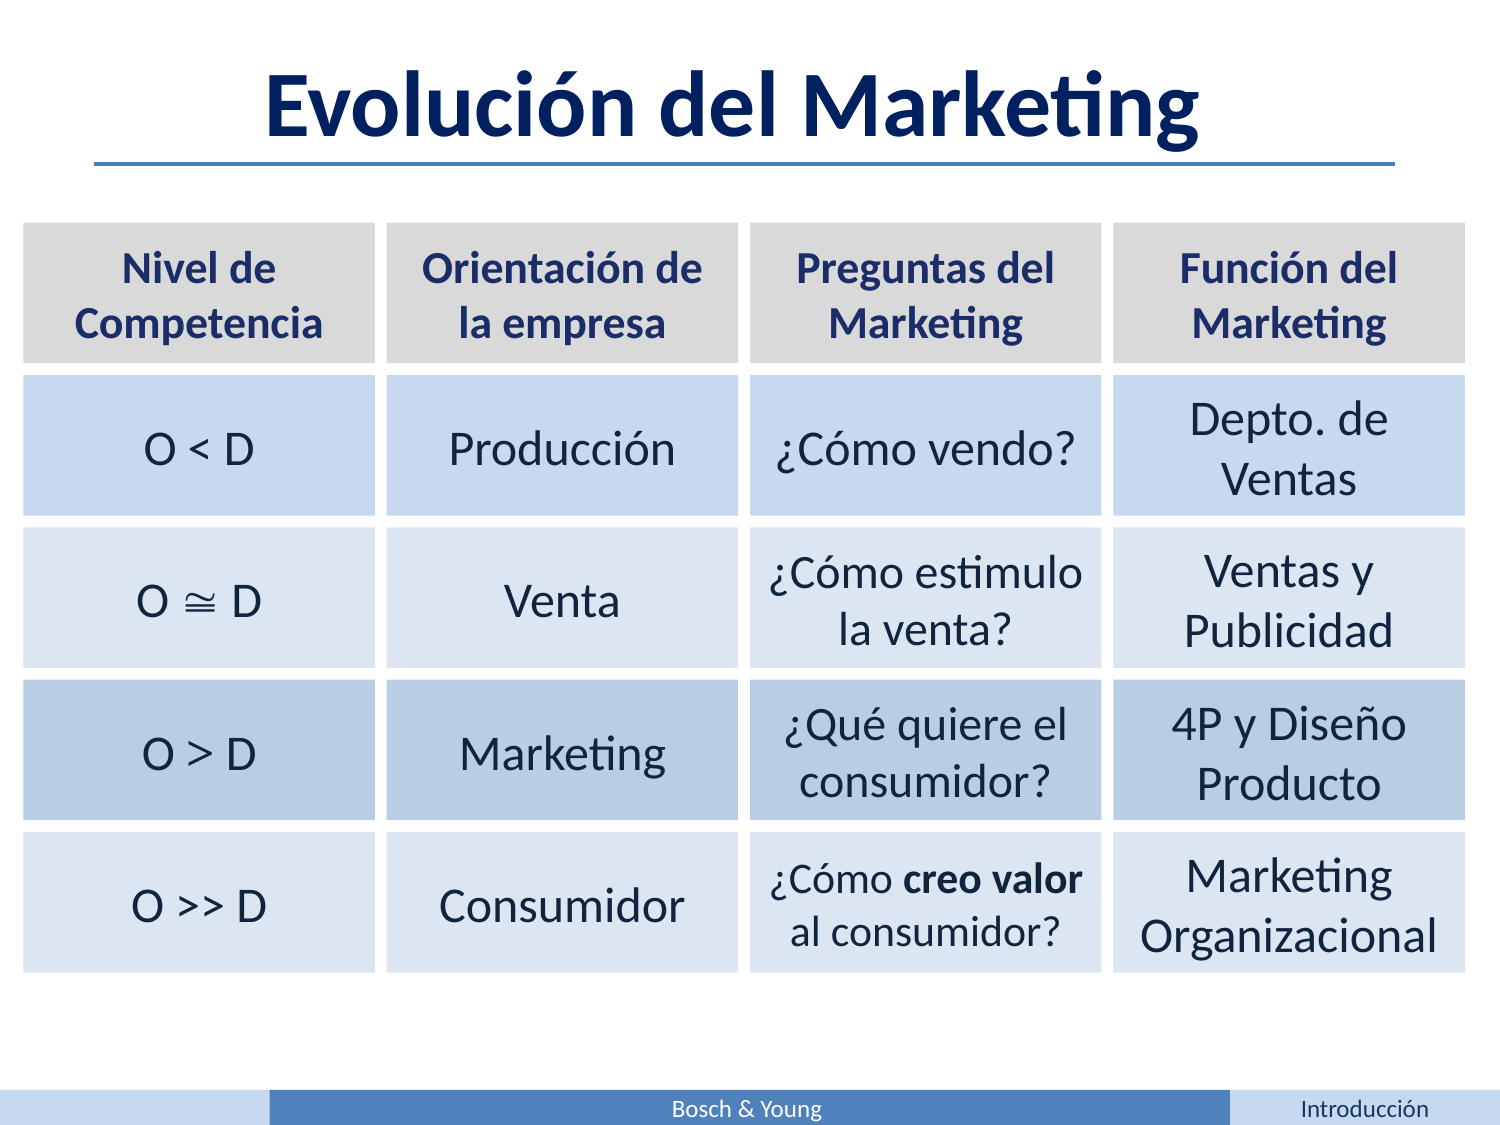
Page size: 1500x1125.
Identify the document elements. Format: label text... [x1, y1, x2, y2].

text_box Evolución del Marketing [46, 35, 1418, 163]
text_box Orientación de la empresa [385, 221, 740, 365]
text_box [0, 1088, 272, 1125]
text_box Ventas y Publicidad [1111, 525, 1467, 670]
text_box ¿Cómo creo valor al consumidor? [748, 830, 1104, 975]
text_box Marketing [385, 678, 740, 822]
text_box ¿Qué quiere el consumidor? [748, 678, 1104, 822]
text_box Venta [385, 525, 740, 670]
text_box 4P y Diseño Producto [1111, 678, 1467, 822]
text_box O > D [21, 678, 377, 822]
text_box ¿Cómo estimulo la venta? [748, 525, 1104, 670]
text_box Introducción [1228, 1088, 1500, 1125]
text_box Nivel de Competencia [21, 221, 377, 365]
text_box O < D [21, 373, 377, 518]
text_box Bosch & Young [272, 1088, 1228, 1125]
text_box Marketing Organizacional [1111, 830, 1467, 975]
text_box ¿Cómo vendo? [748, 373, 1104, 518]
text_box Función del Marketing [1111, 221, 1467, 365]
text_box Consumidor [385, 830, 740, 975]
text_box Preguntas del Marketing [748, 221, 1104, 365]
text_box Depto. de Ventas [1111, 373, 1467, 518]
text_box O  D [21, 525, 377, 670]
text_box Producción [385, 373, 740, 518]
text_box O >> D [21, 830, 377, 975]
